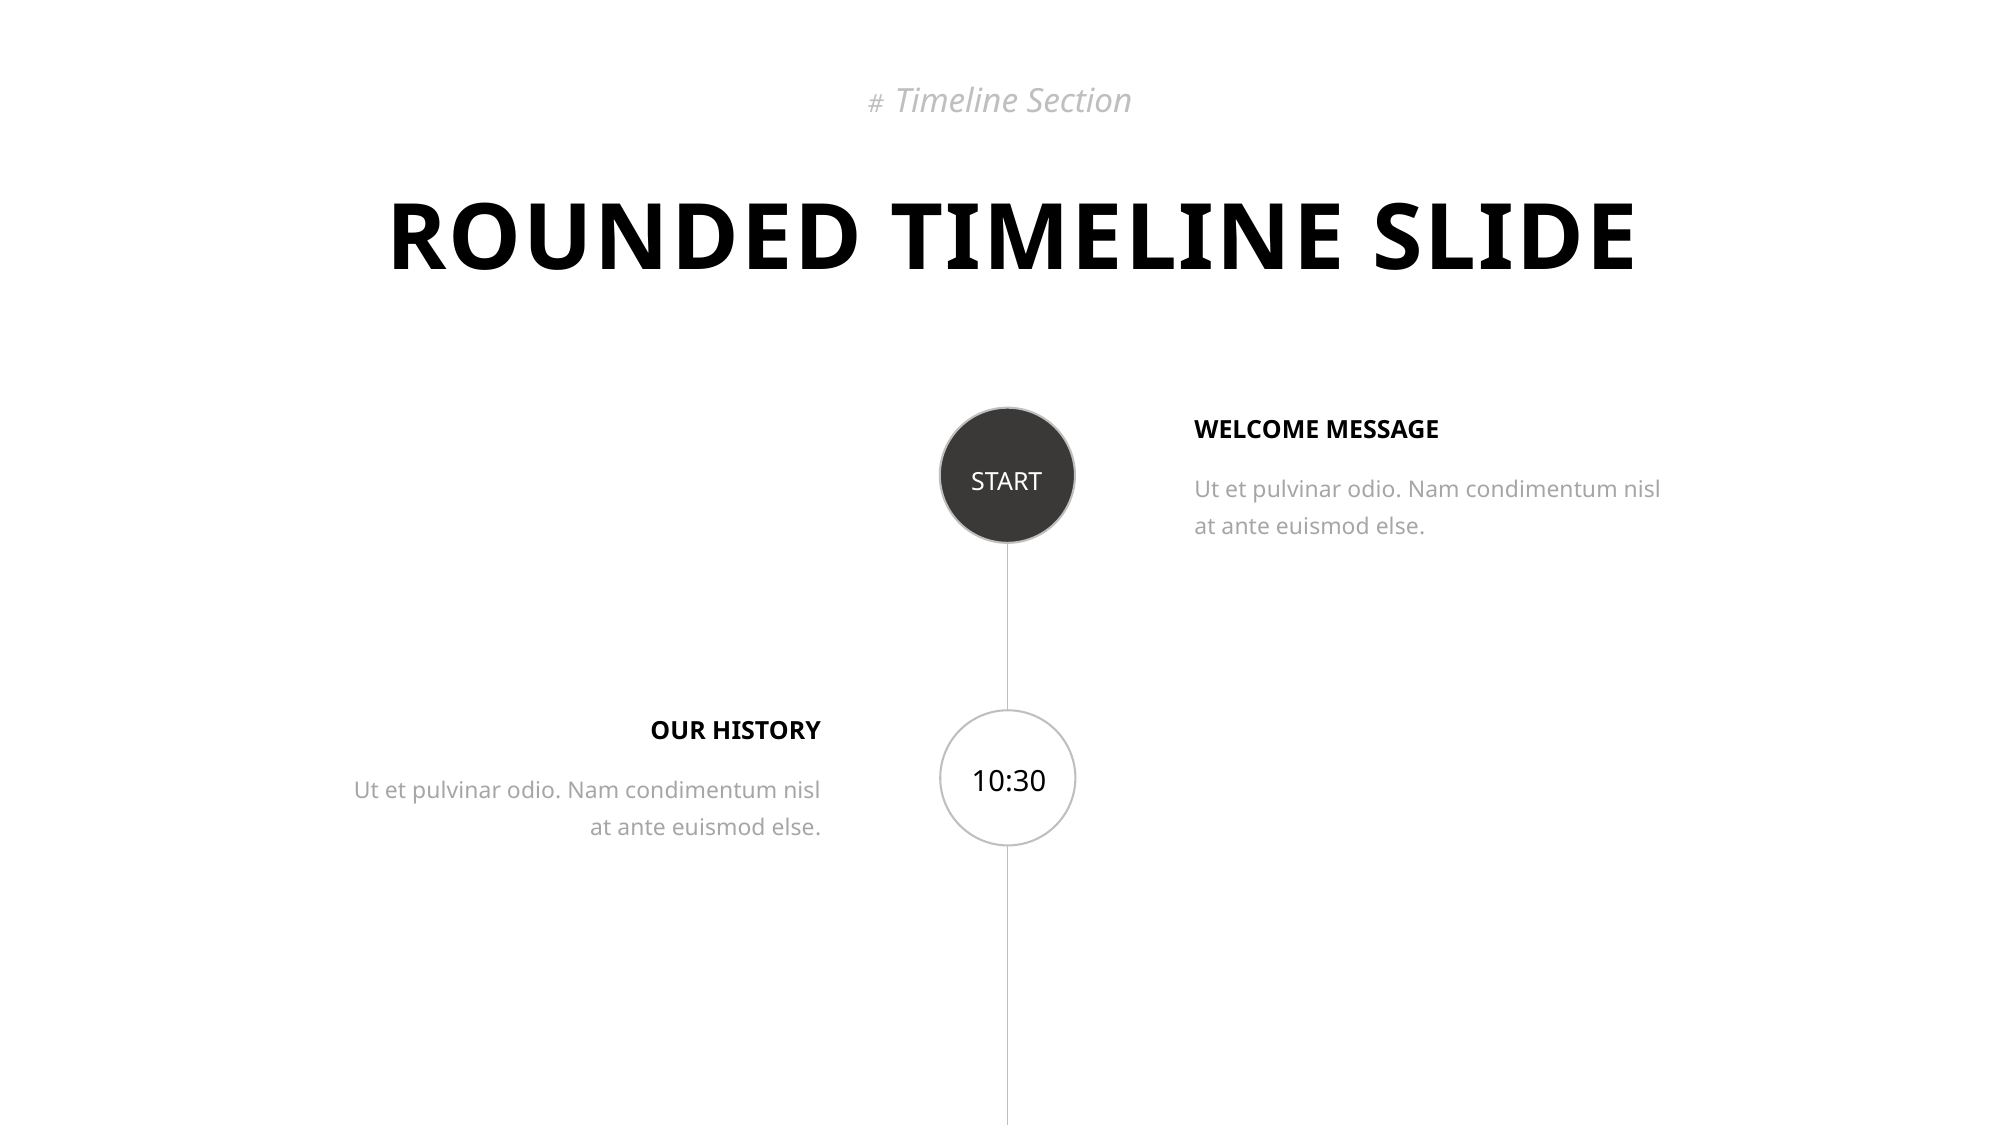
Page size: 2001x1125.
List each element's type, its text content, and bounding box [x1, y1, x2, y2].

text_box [940, 710, 1076, 846]
text_box ROUNDED TIMELINE SLIDE [333, 180, 1667, 301]
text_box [939, 407, 1075, 543]
text_box WELCOME MESSAGE Ut et pulvinar odio. Nam condimentum nisl at ante euismod else. [1179, 409, 1679, 645]
text_box # Timeline Section [675, 75, 1325, 138]
text_box OUR HISTORY Ut et pulvinar odio. Nam condimentum nisl at ante euismod else. [336, 710, 836, 946]
